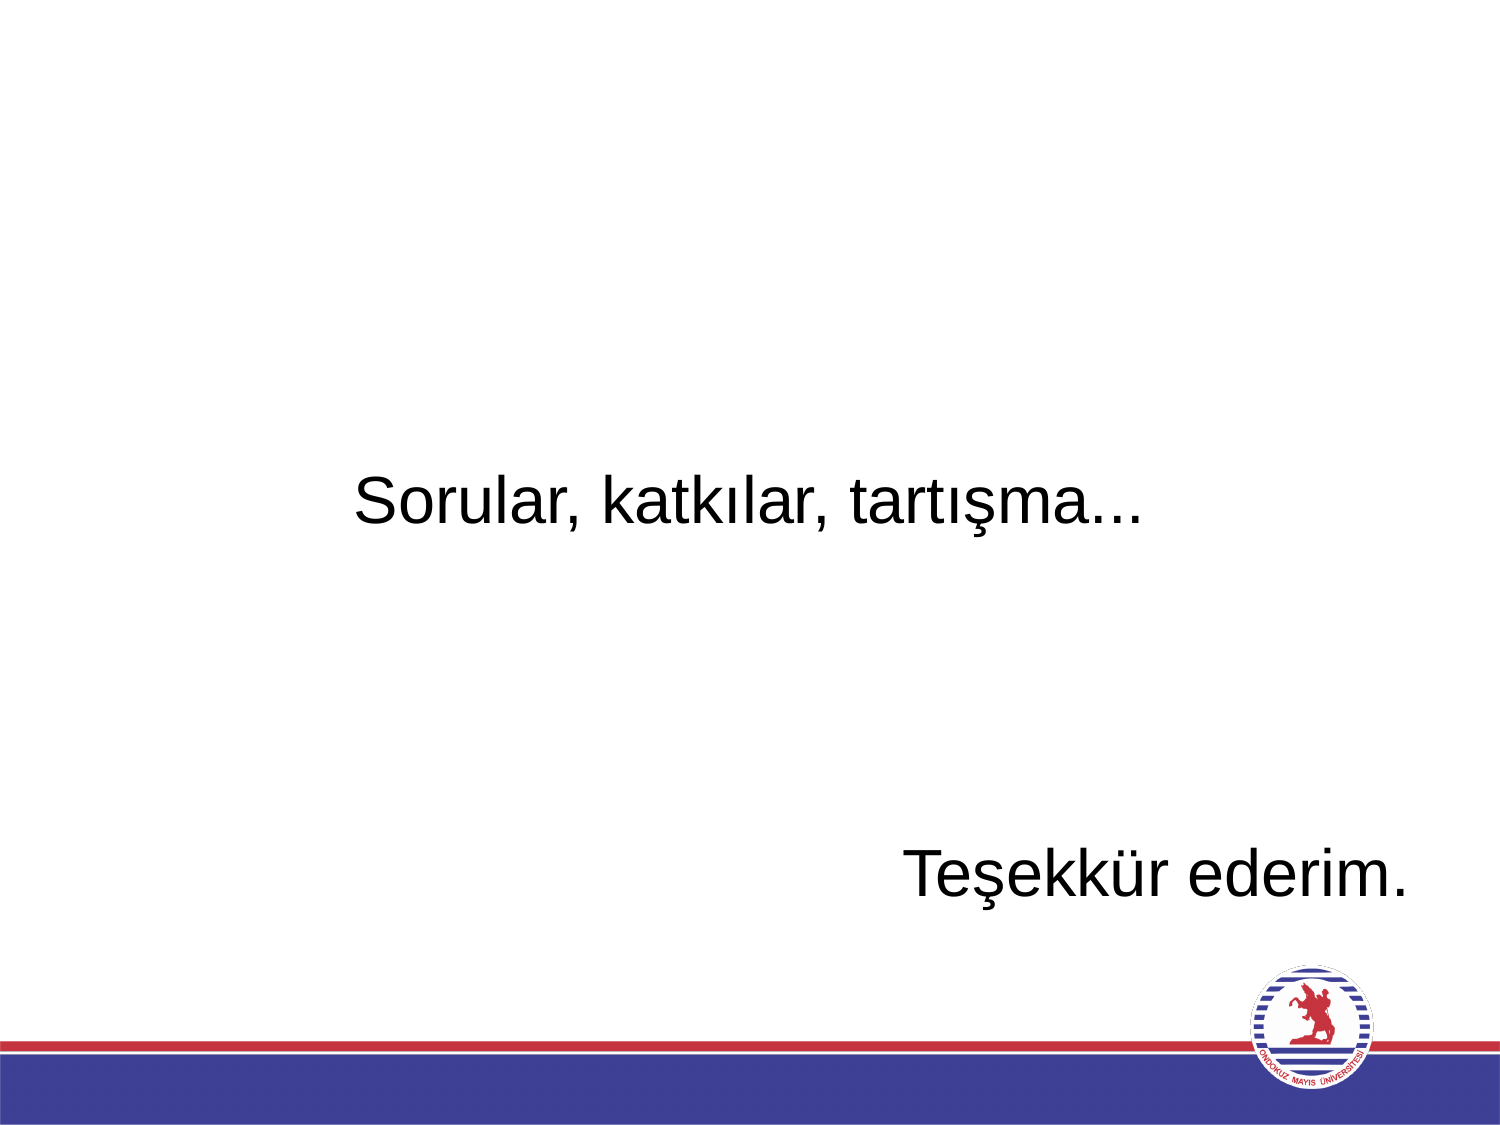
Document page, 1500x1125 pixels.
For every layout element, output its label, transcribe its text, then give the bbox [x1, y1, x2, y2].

picture [0, 965, 1500, 1125]
list Sorular, katkılar, tartışma... Teşekkür ederim. [75, 262, 1425, 1005]
